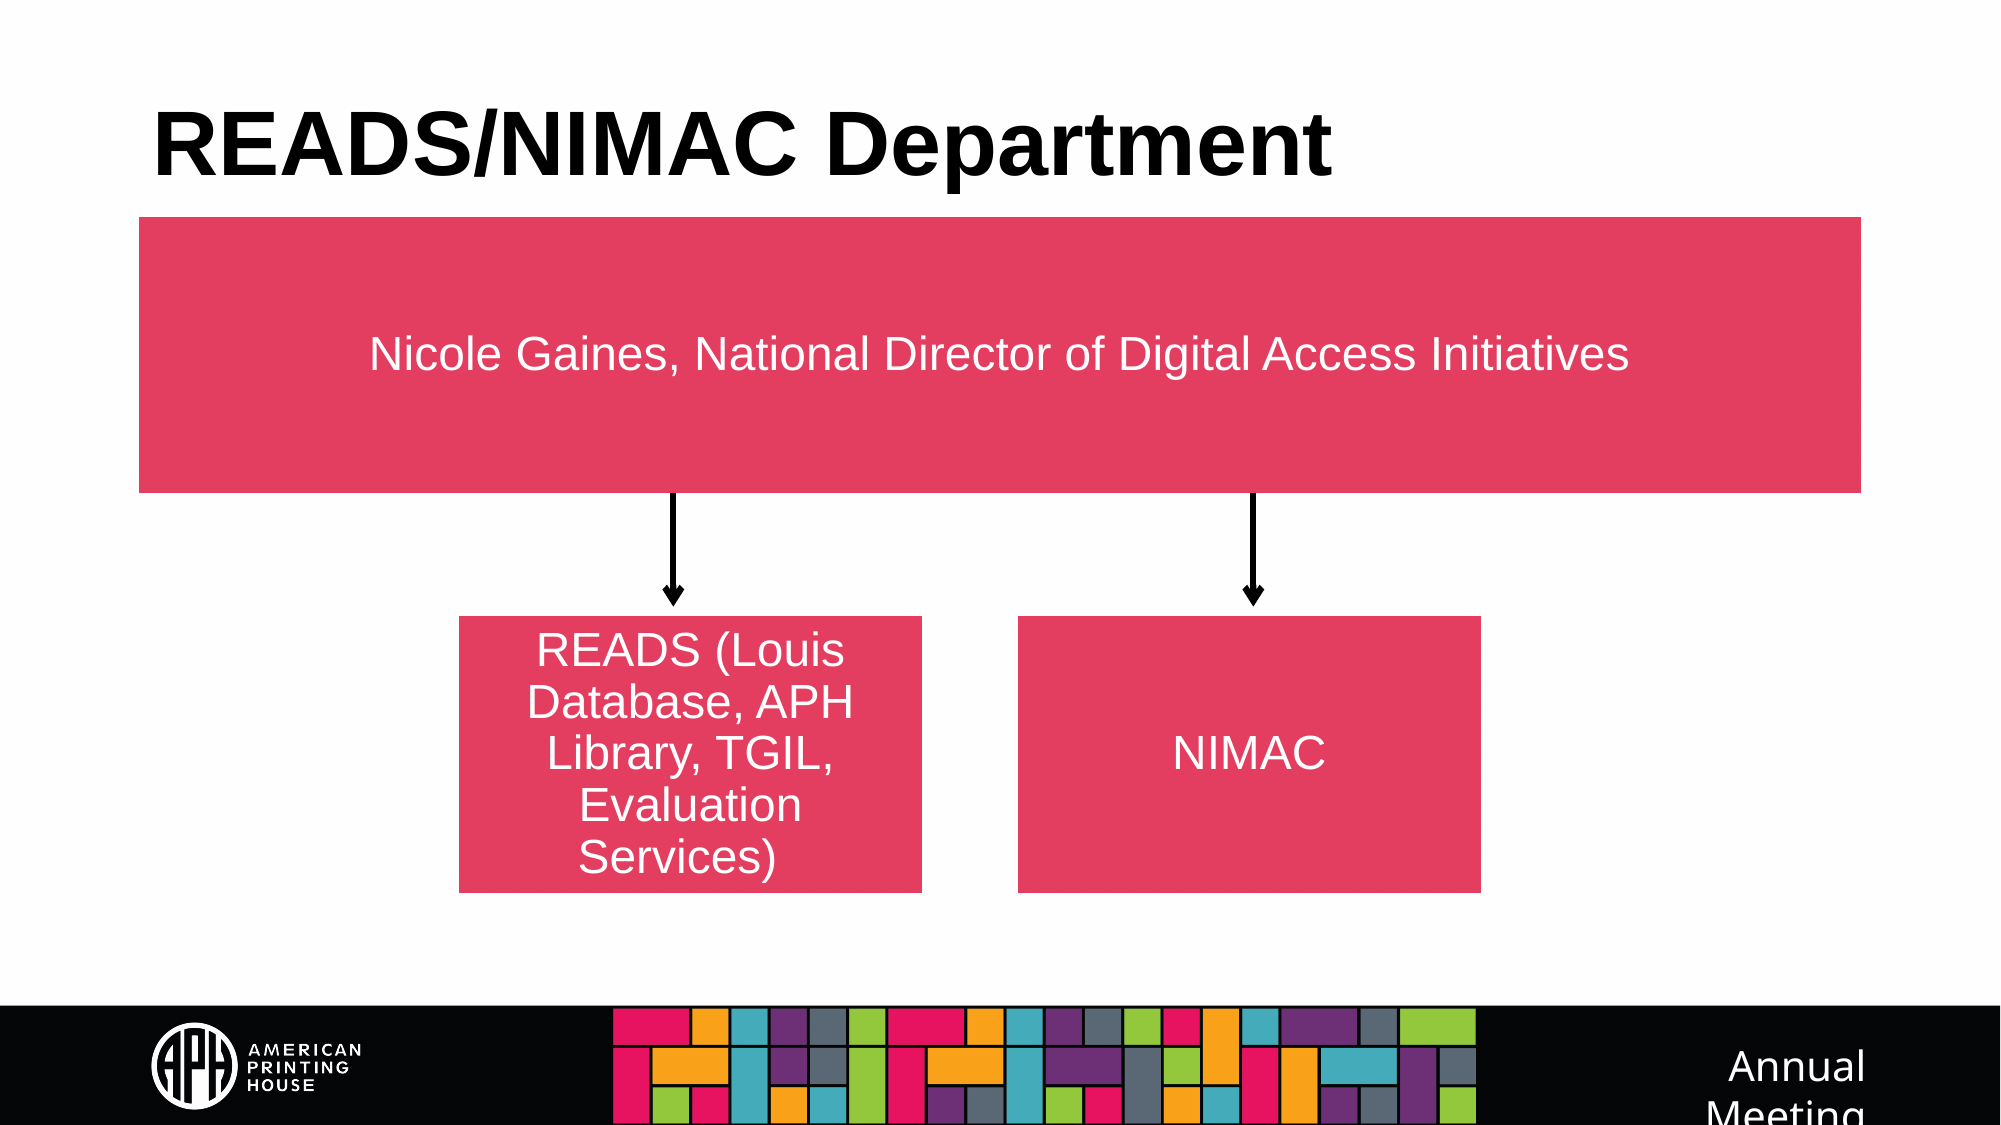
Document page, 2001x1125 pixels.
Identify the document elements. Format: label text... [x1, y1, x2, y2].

picture [1821, 1111, 1833, 1125]
title READS/NIMAC Department [137, 59, 1863, 215]
picture [1711, 1105, 1719, 1125]
picture [1727, 1107, 1734, 1125]
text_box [137, 215, 1863, 910]
picture [1748, 1111, 1760, 1118]
picture [1771, 1111, 1783, 1118]
picture [0, 0, 2001, 1125]
picture [1846, 1111, 1858, 1125]
